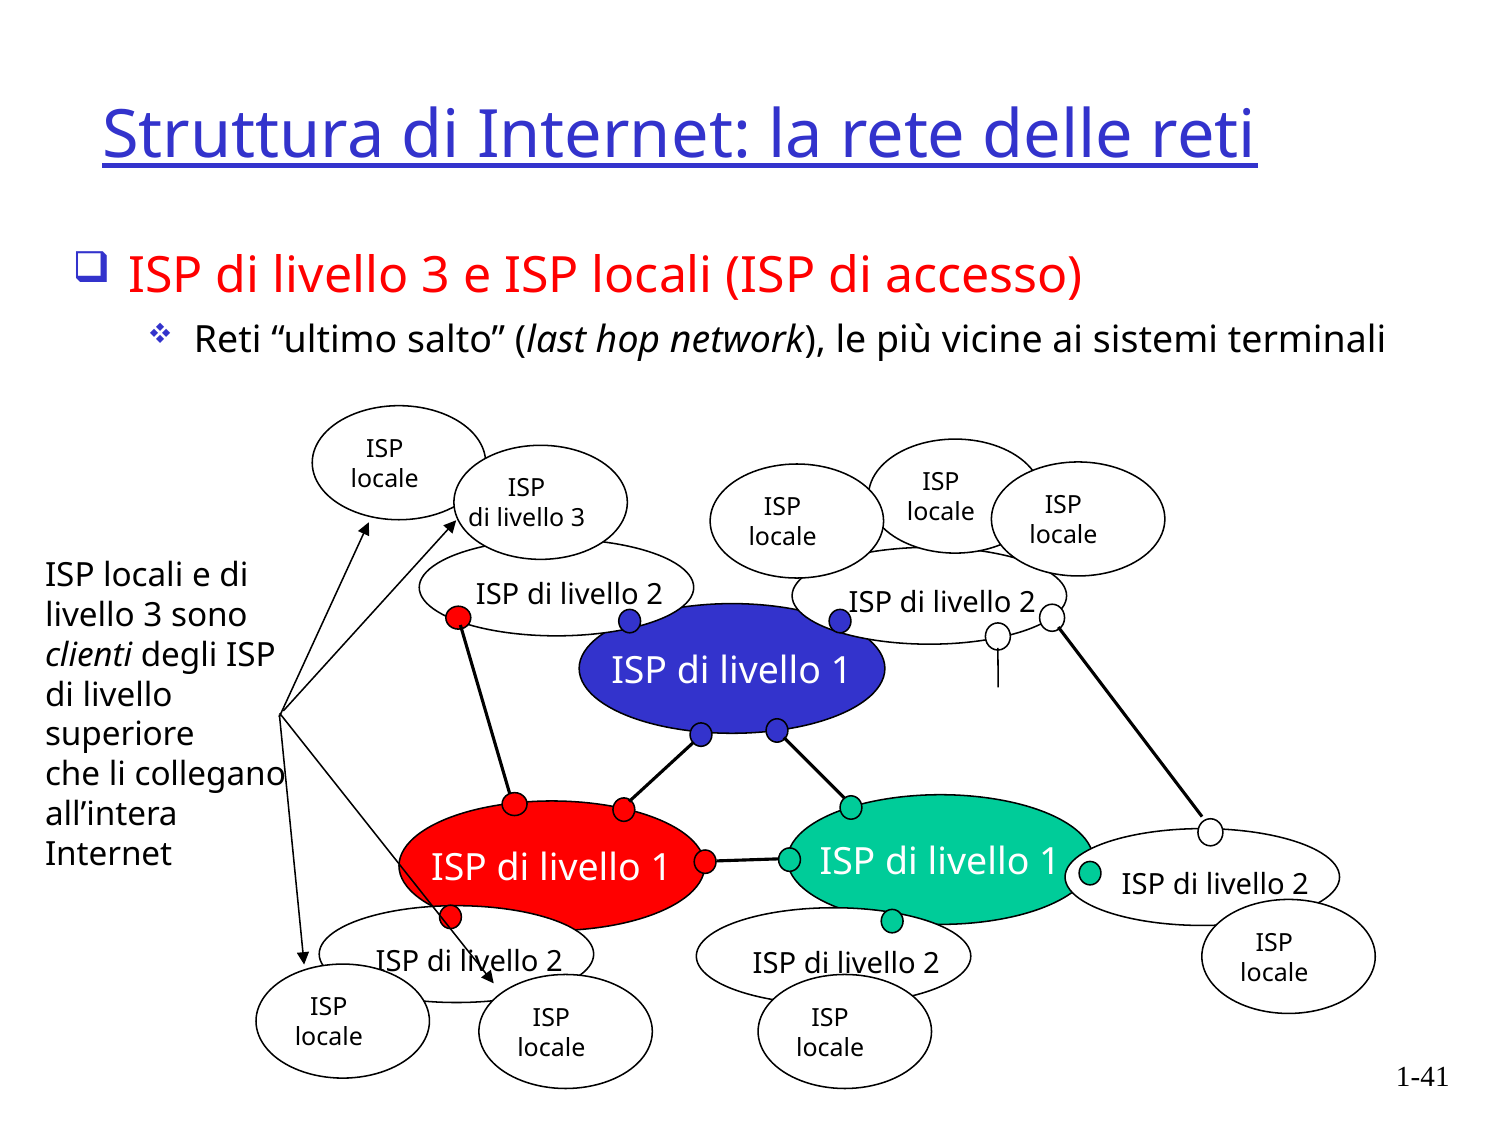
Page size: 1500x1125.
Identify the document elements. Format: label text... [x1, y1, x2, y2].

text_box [255, 405, 1376, 1089]
slide_number 1-41 [1362, 1049, 1465, 1125]
list ISP di livello 3 e ISP locali (ISP di accesso) Reti “ultimo salto” (last hop network), le più vicine ai sistemi terminali [57, 234, 1443, 385]
title Struttura di Internet: la rete delle reti [87, 37, 1416, 226]
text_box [29, 520, 494, 984]
